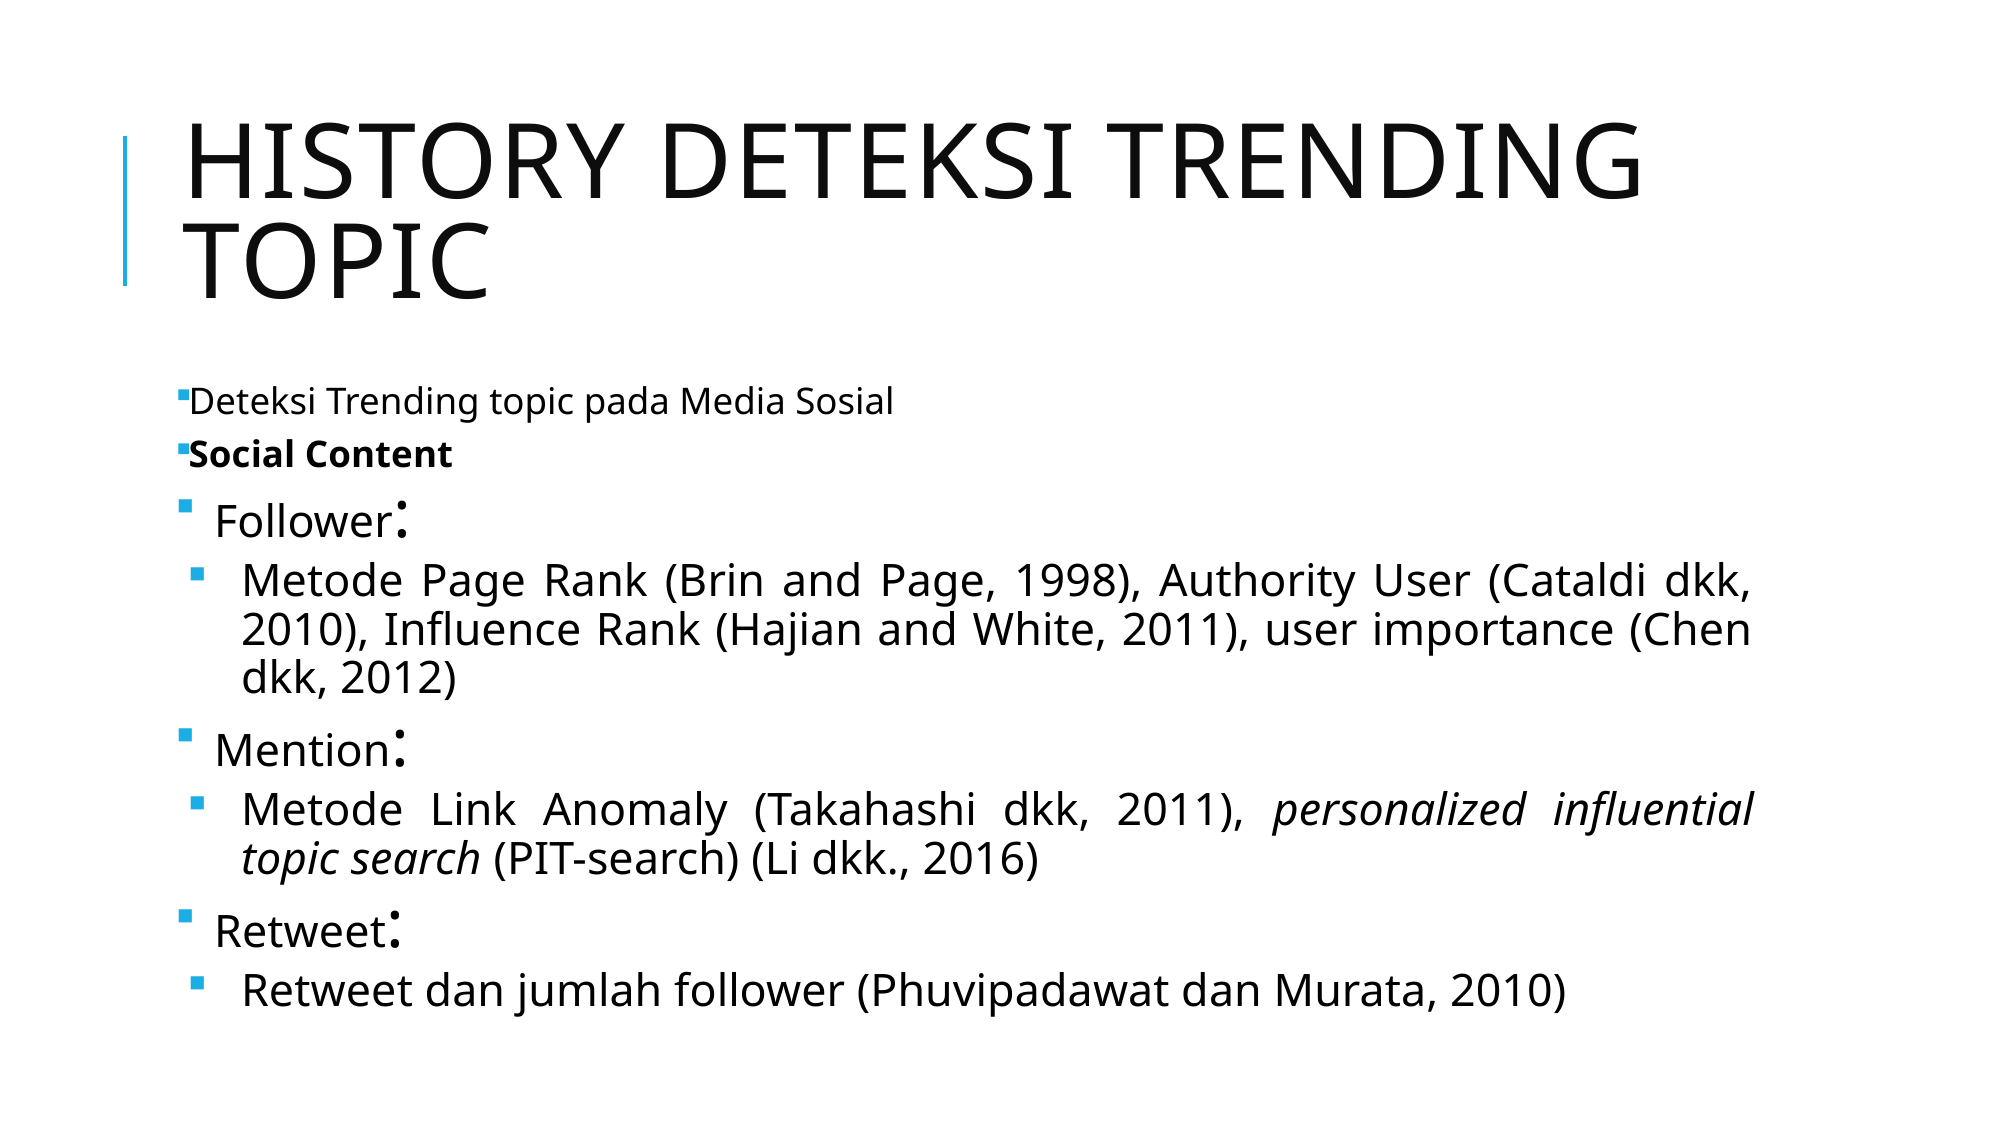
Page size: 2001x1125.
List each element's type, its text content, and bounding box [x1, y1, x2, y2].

list Deteksi Trending topic pada Media Sosial Social Content Follower: Metode Page Rank (Brin and Page, 1998), Authority User (Cataldi dkk, 2010), Influence Rank (Hajian and White, 2011), user importance (Chen dkk, 2012) Mention: Metode Link Anomaly (Takahashi dkk, 2011), personalized influential topic search (PIT-search) (Li dkk., 2016) Retweet: Retweet dan jumlah follower (Phuvipadawat dan Murata, 2010) [168, 375, 1763, 1035]
title History Deteksi Trending Topic [168, 96, 1763, 342]
